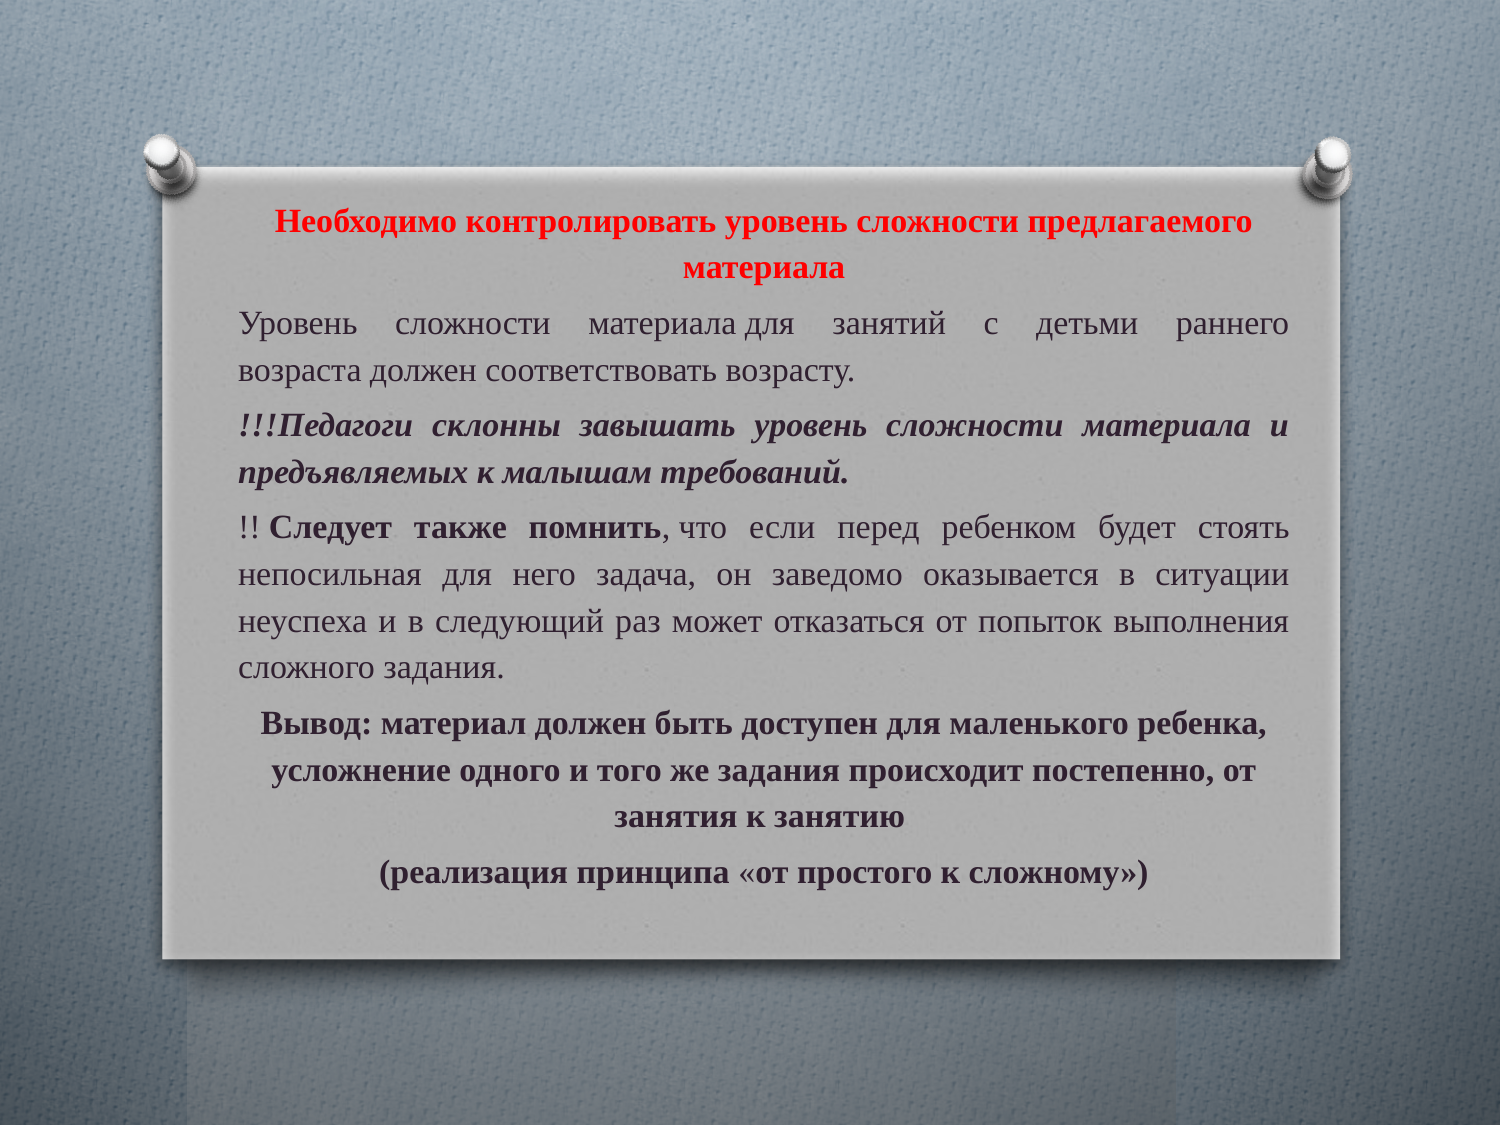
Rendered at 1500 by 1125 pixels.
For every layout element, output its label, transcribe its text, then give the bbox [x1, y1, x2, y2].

picture [1274, 109, 1396, 230]
picture [112, 100, 235, 224]
subtitle Необходимо контролировать уровень сложности предлагаемого материала Уровень сложности материала для занятий с детьми раннего возраста должен соответствовать возрасту. !!!Педагоги склонны завышать уровень сложности материала и предъявляемых к малышам требований. !! Следует также помнить, что если перед ребенком будет стоять непосильная для него задача, он заведомо оказывается в ситуации неуспеха и в следующий раз может отказаться от попыток выполнения сложного задания. Вывод: материал должен быть доступен для маленького ребенка, усложнение одного и того же задания происходит постепенно, от занятия к занятию (реализация принципа «от простого к сложному») [206, 184, 1306, 905]
